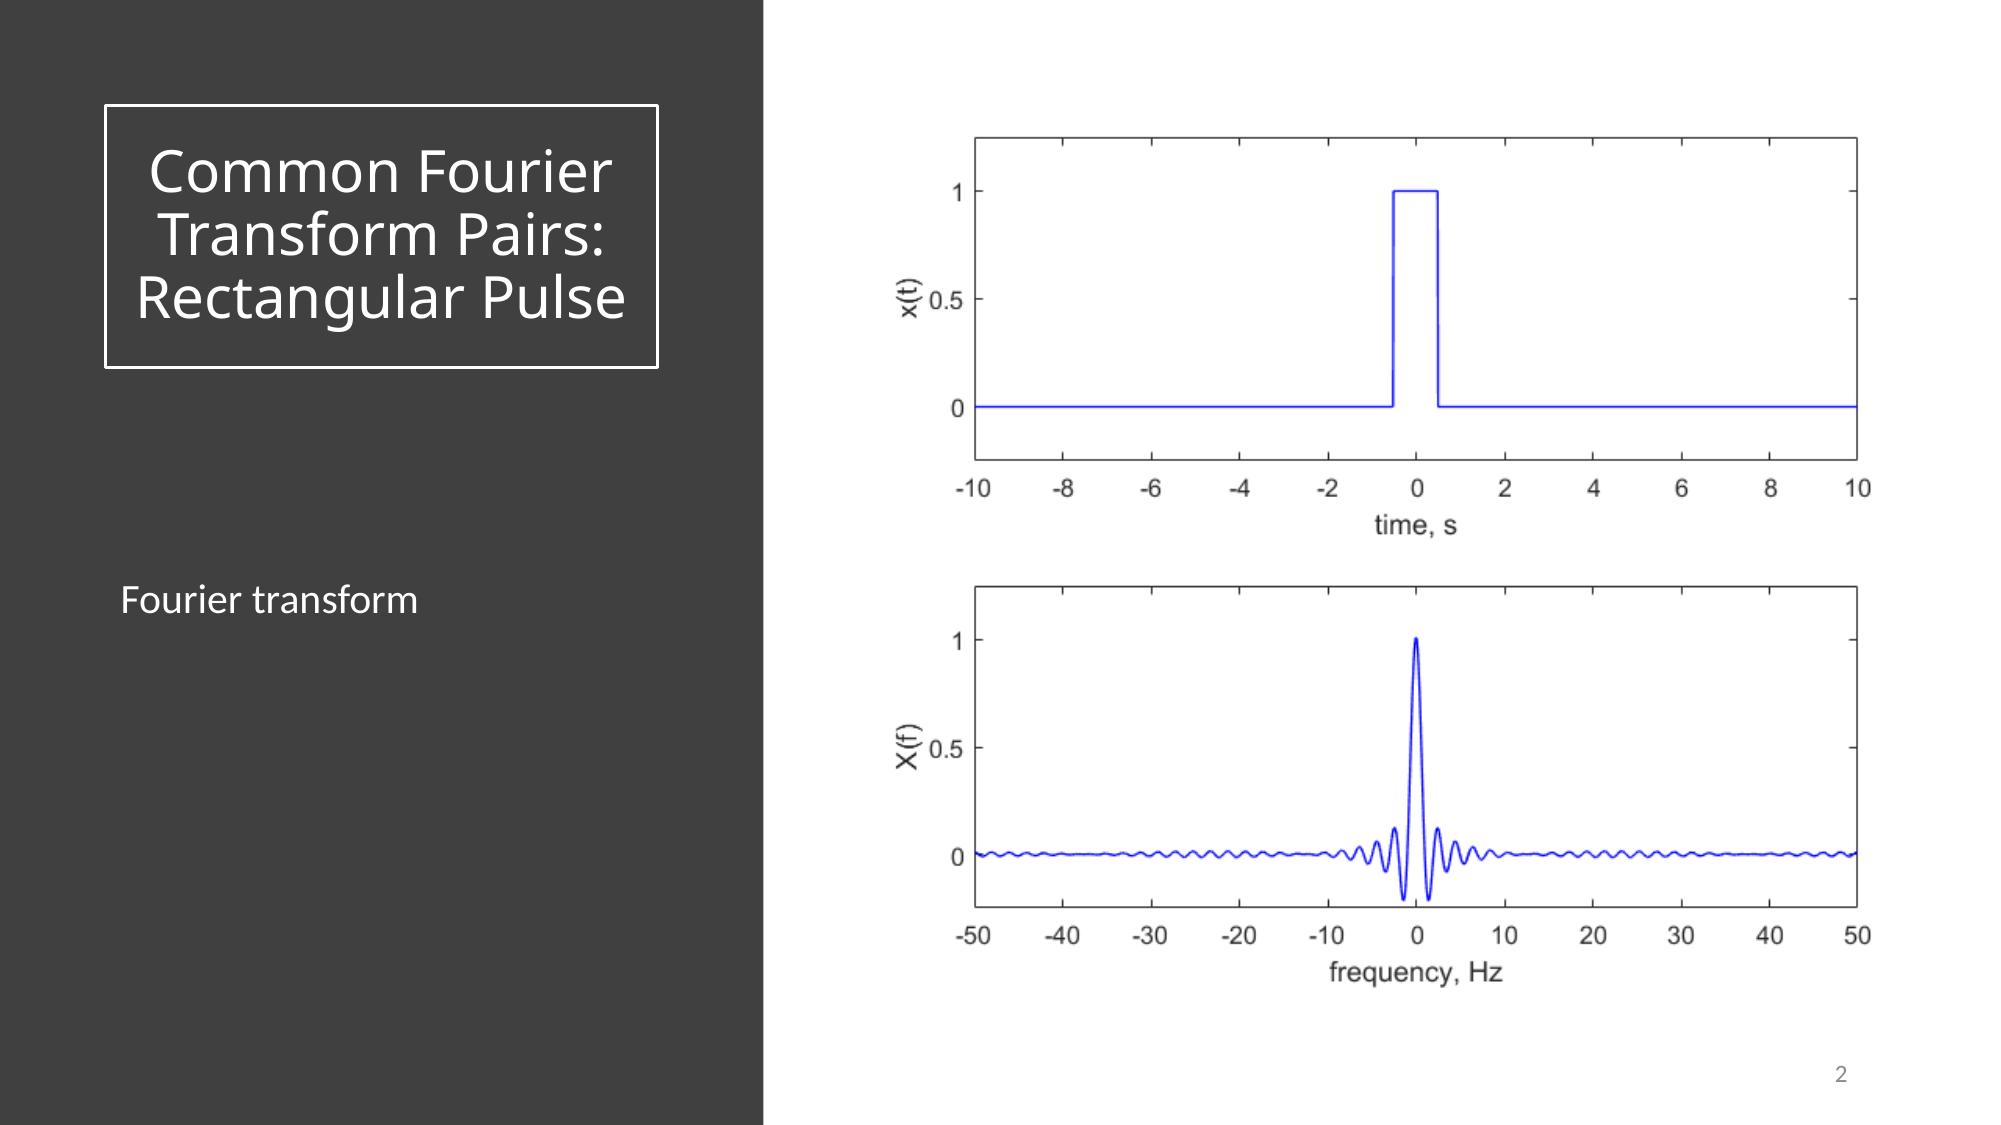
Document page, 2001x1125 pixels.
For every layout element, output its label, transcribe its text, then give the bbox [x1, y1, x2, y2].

title Common Fourier Transform Pairs: Rectangular Pulse [105, 105, 658, 368]
slide_number 2 [1412, 1042, 1863, 1103]
picture [826, 67, 1966, 1013]
text_box [0, 0, 764, 1125]
